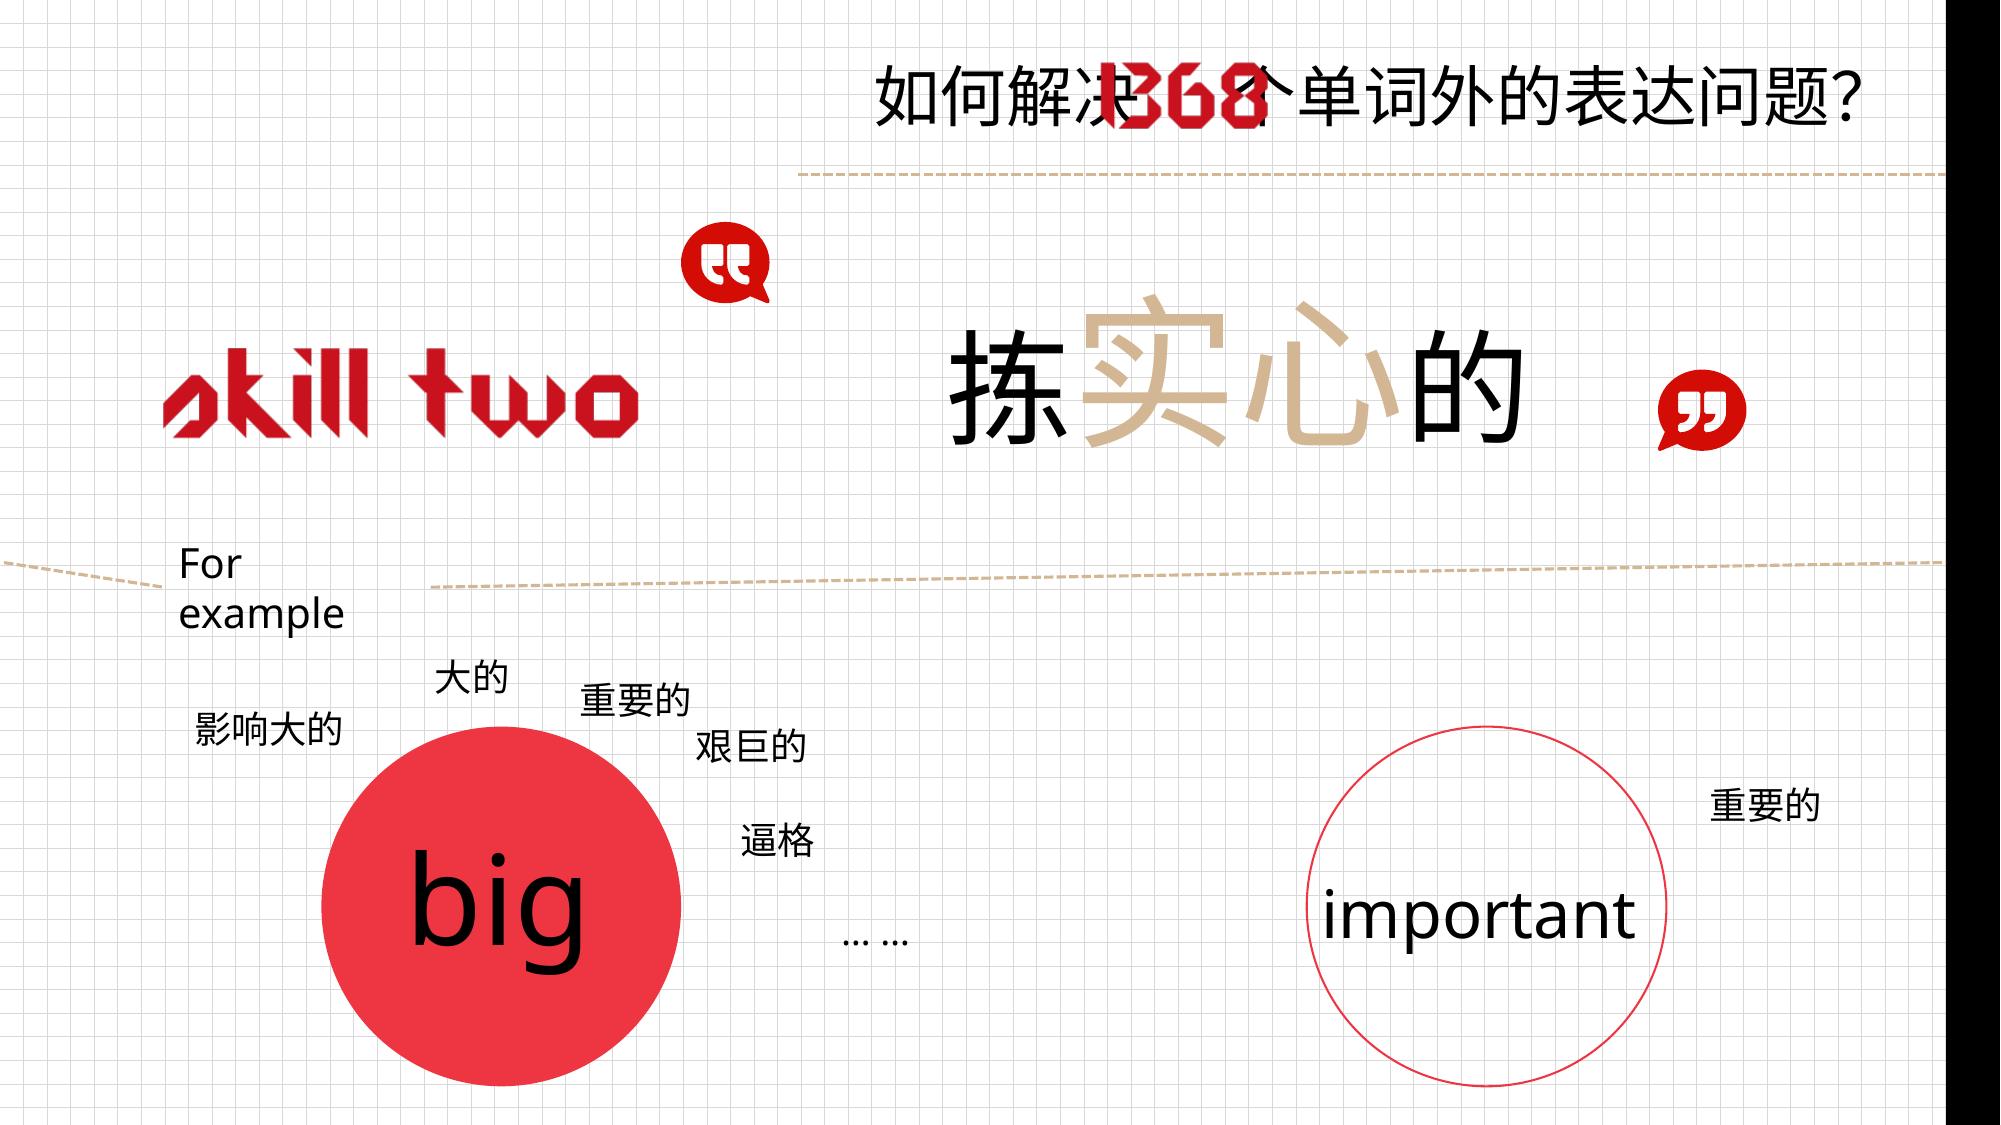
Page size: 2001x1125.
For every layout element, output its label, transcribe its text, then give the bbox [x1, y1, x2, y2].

text_box 如何解决 个单词外的表达问题？ [1326, 47, 1913, 143]
text_box For example [163, 547, 431, 645]
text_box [1306, 726, 1667, 1087]
picture [84, 281, 719, 547]
text_box [1945, 0, 2000, 1125]
text_box 艰巨的 [682, 715, 844, 775]
text_box 大的 [419, 646, 537, 707]
text_box 影响大的 [179, 698, 398, 759]
text_box 重要的 [1695, 774, 1858, 835]
text_box 拣实心的 [932, 260, 1602, 476]
text_box 重要的 [565, 669, 728, 730]
text_box [681, 221, 770, 304]
text_box 逼格 [725, 809, 888, 870]
text_box [1657, 369, 1747, 451]
text_box … … [826, 900, 989, 961]
picture [1042, 14, 1326, 208]
text_box 如何解决 个单词外的表达问题？ [858, 47, 1042, 143]
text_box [321, 726, 682, 1087]
